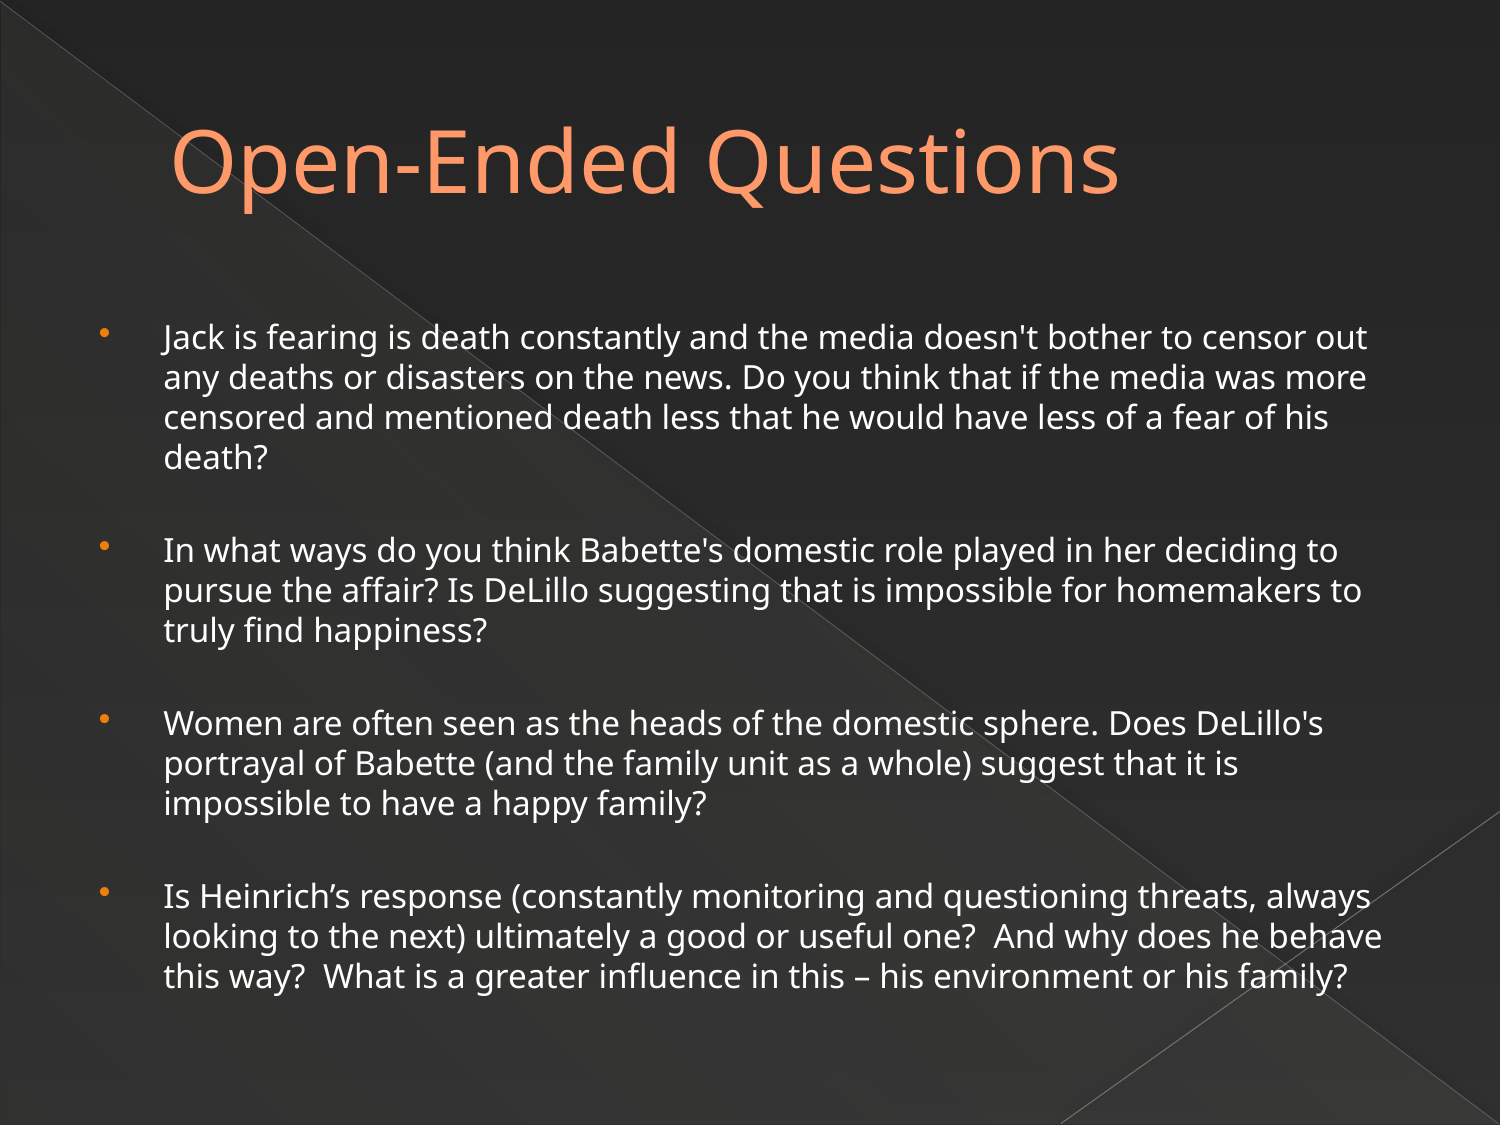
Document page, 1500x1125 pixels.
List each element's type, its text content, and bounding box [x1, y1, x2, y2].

list Jack is fearing is death constantly and the media doesn't bother to censor out any deaths or disasters on the news. Do you think that if the media was more censored and mentioned death less that he would have less of a fear of his death? In what ways do you think Babette's domestic role played in her deciding to pursue the affair? Is DeLillo suggesting that is impossible for homemakers to truly find happiness? Women are often seen as the heads of the domestic sphere. Does DeLillo's portrayal of Babette (and the family unit as a whole) suggest that it is impossible to have a happy family? Is Heinrich’s response (constantly monitoring and questioning threats, always looking to the next) ultimately a good or useful one? And why does he behave this way? What is a greater influence in this – his environment or his family? [75, 308, 1425, 1059]
title Open-Ended Questions [75, 43, 1425, 274]
